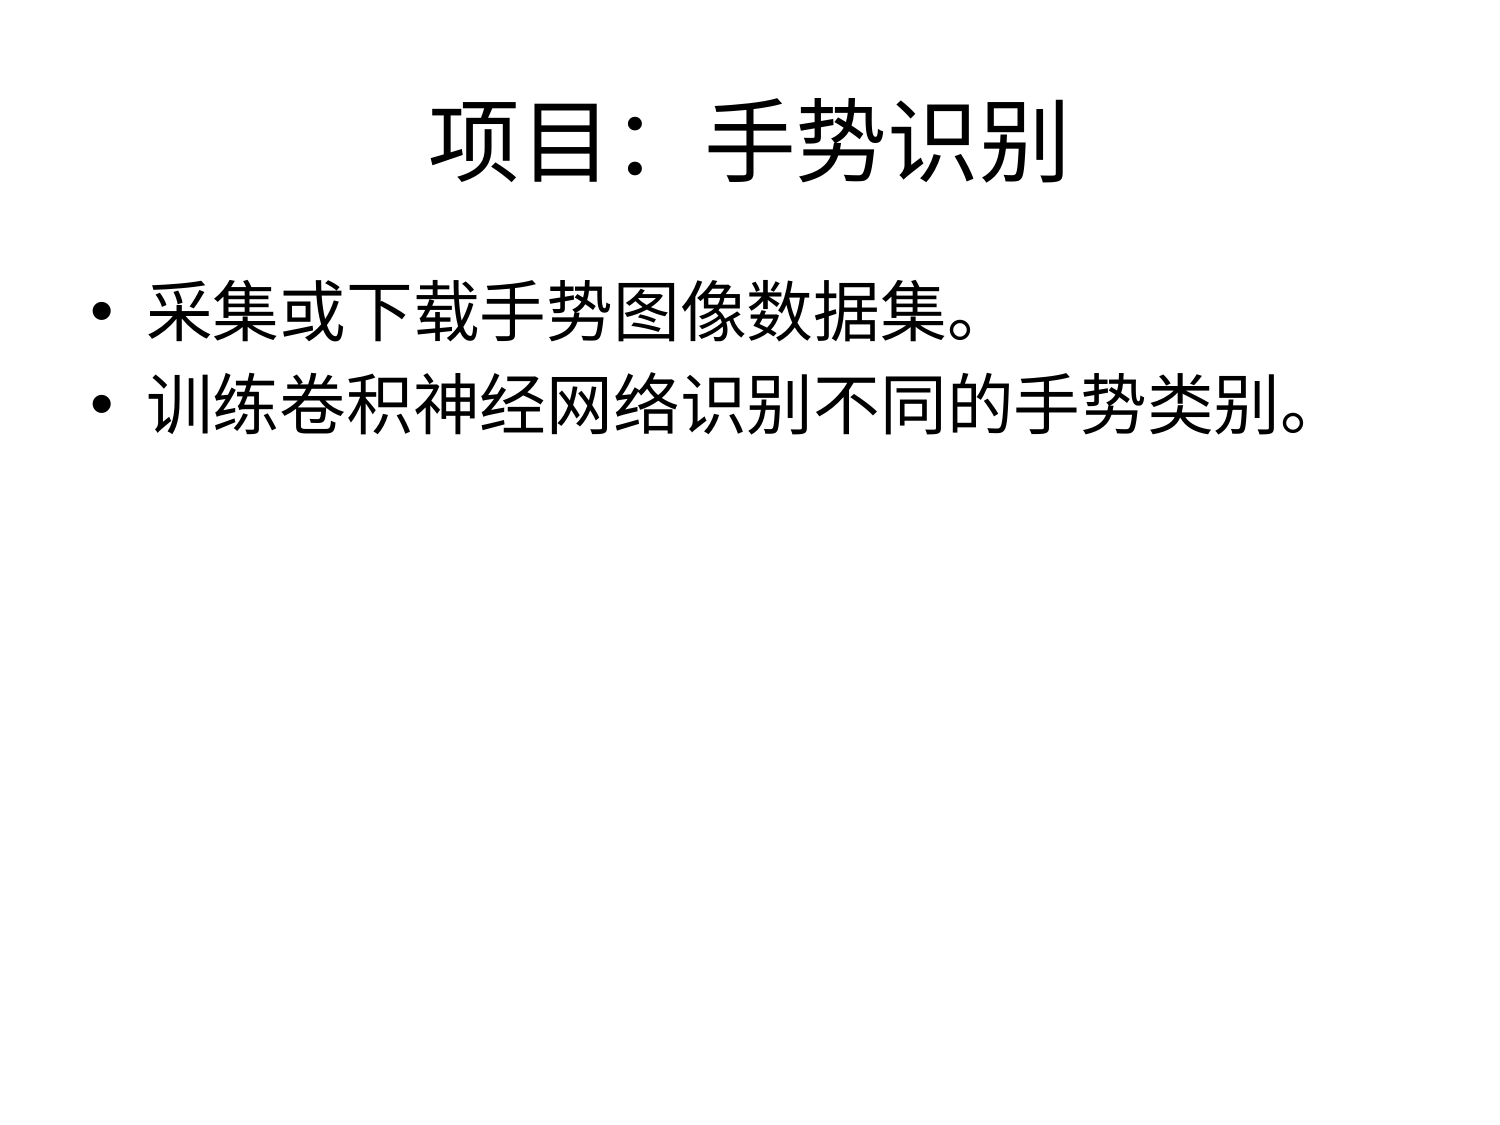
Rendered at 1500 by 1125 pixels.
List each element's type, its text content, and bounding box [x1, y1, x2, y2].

title 项目：手势识别 [75, 45, 1425, 233]
list 采集或下载手势图像数据集。 训练卷积神经网络识别不同的手势类别。 [75, 262, 1425, 1005]
